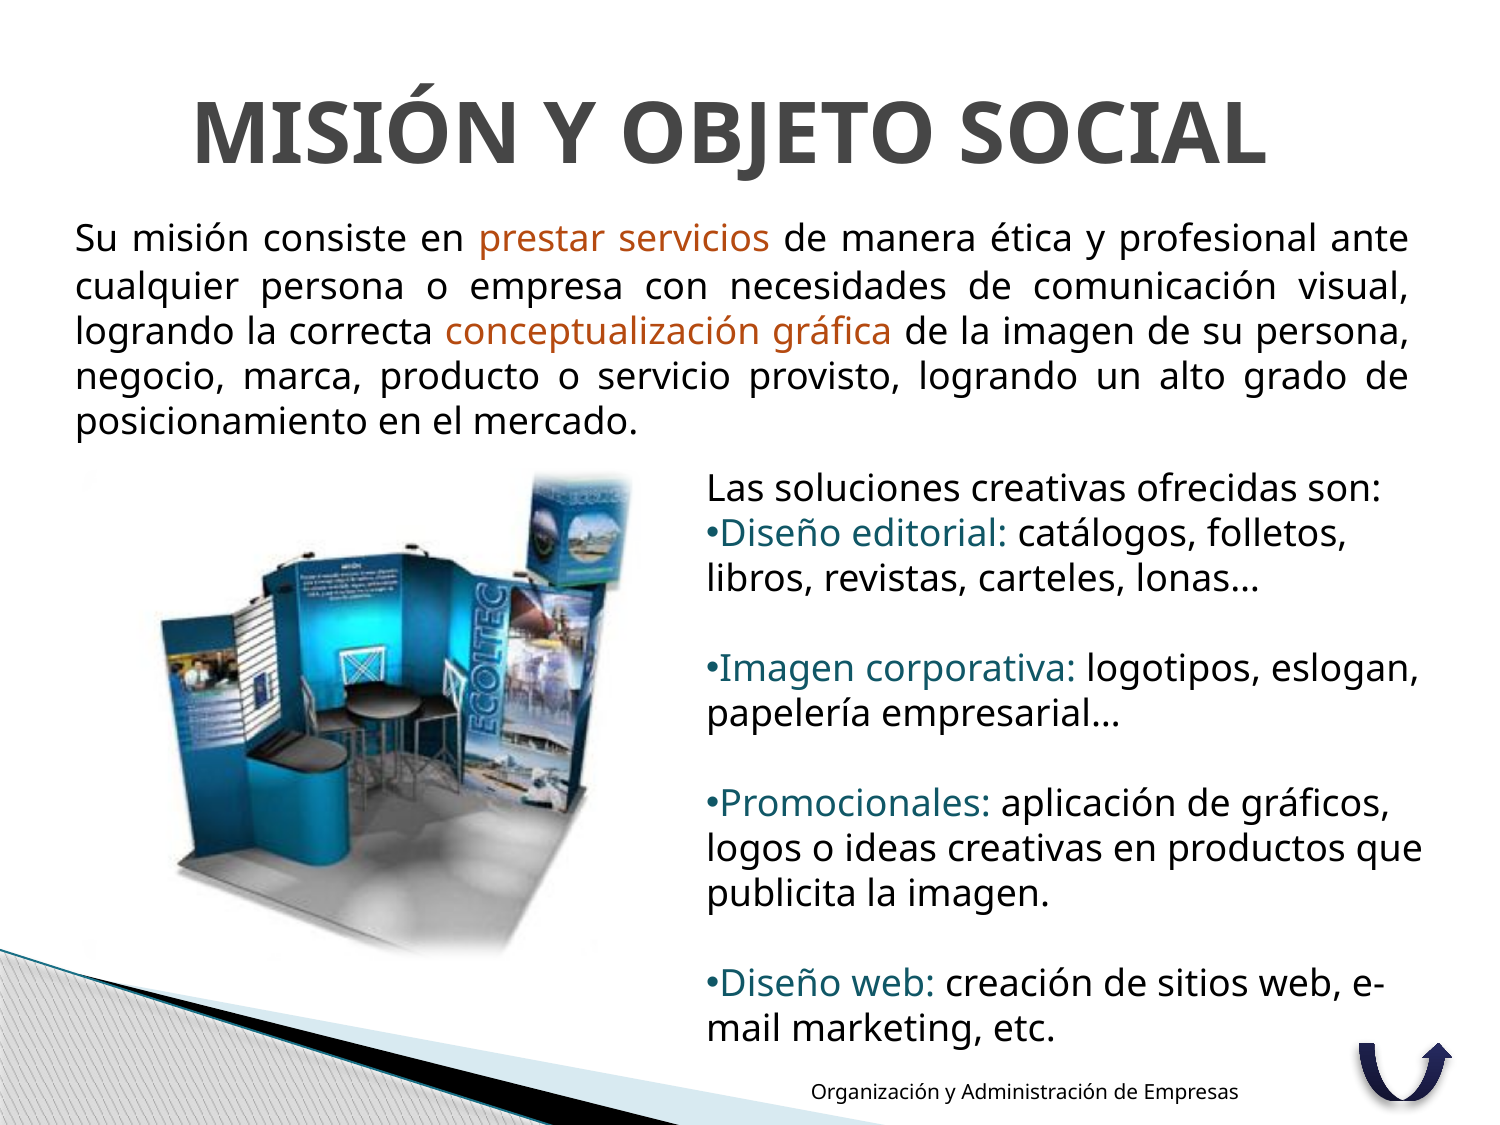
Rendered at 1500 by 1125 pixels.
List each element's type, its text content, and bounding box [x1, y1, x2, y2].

text_box Las soluciones creativas ofrecidas son: Diseño editorial: catálogos, folletos, libros, revistas, carteles, lonas… Imagen corporativa: logotipos, eslogan, papelería empresarial… Promocionales: aplicación de gráficos, logos o ideas creativas en productos que publicita la imagen. Diseño web: creación de sitios web, e-mail marketing, etc. [691, 456, 1442, 1057]
picture [81, 468, 641, 962]
text_box [1360, 1046, 1452, 1102]
list Su misión consiste en prestar servicios de manera ética y profesional ante cualquier persona o empresa con necesidades de comunicación visual, logrando la correcta conceptualización gráfica de la imagen de su persona, negocio, marca, producto o servicio provisto, logrando un alto grado de posicionamiento en el mercado. [0, 187, 1425, 960]
title MISIÓN Y OBJETO SOCIAL [35, 35, 1425, 223]
footer Organización y Administración de Empresas [718, 1057, 1254, 1112]
